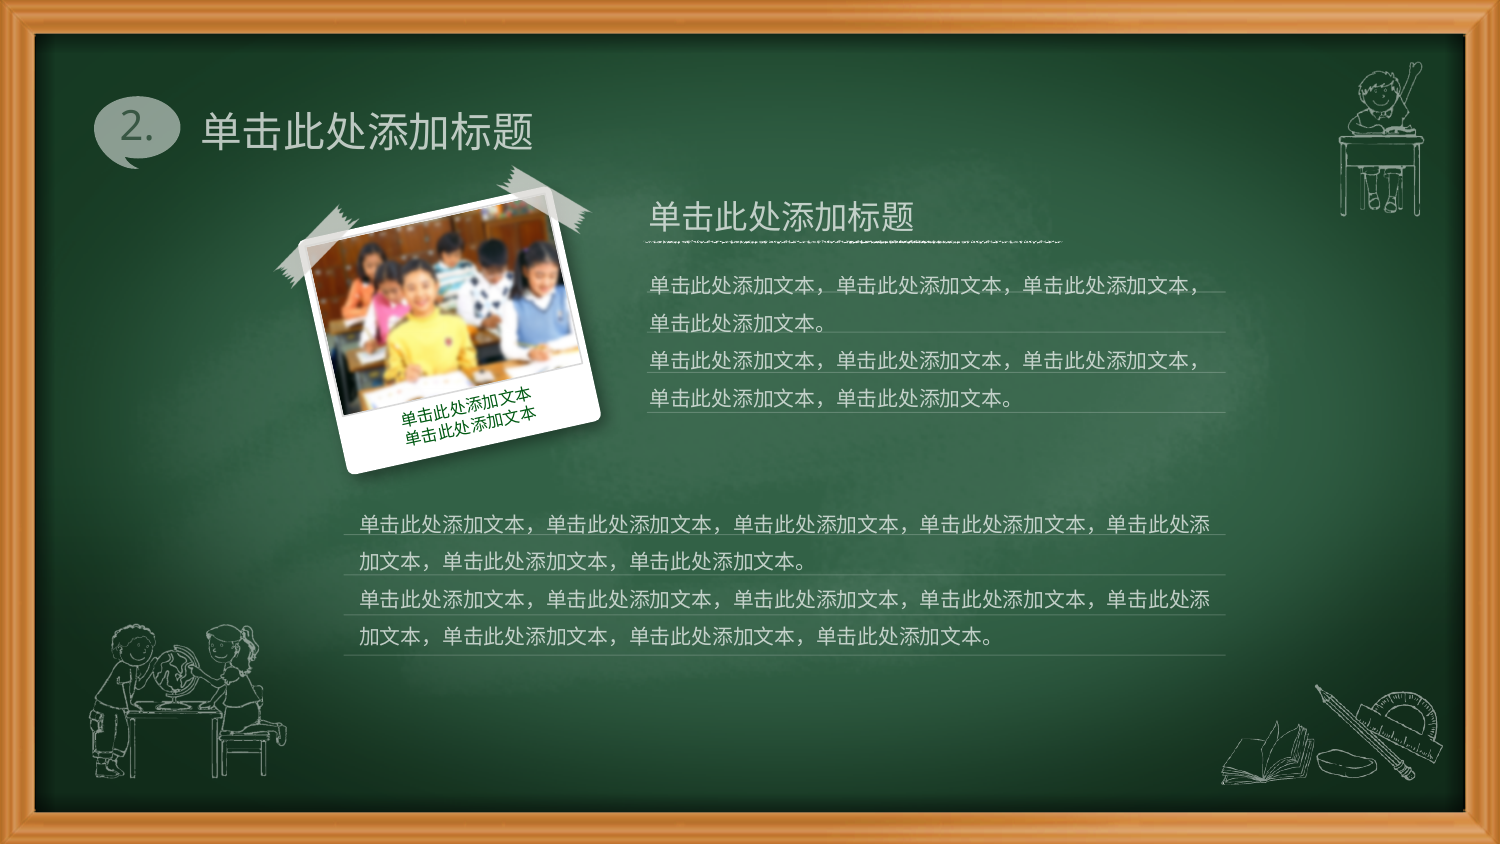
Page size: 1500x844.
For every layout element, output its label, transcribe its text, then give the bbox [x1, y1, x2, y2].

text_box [271, 167, 598, 452]
picture [0, 0, 1500, 844]
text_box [343, 491, 1235, 659]
title 单击此处添加标题 [185, 97, 1022, 164]
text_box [634, 253, 1226, 421]
text_box 单击此处添加标题 [633, 189, 930, 226]
